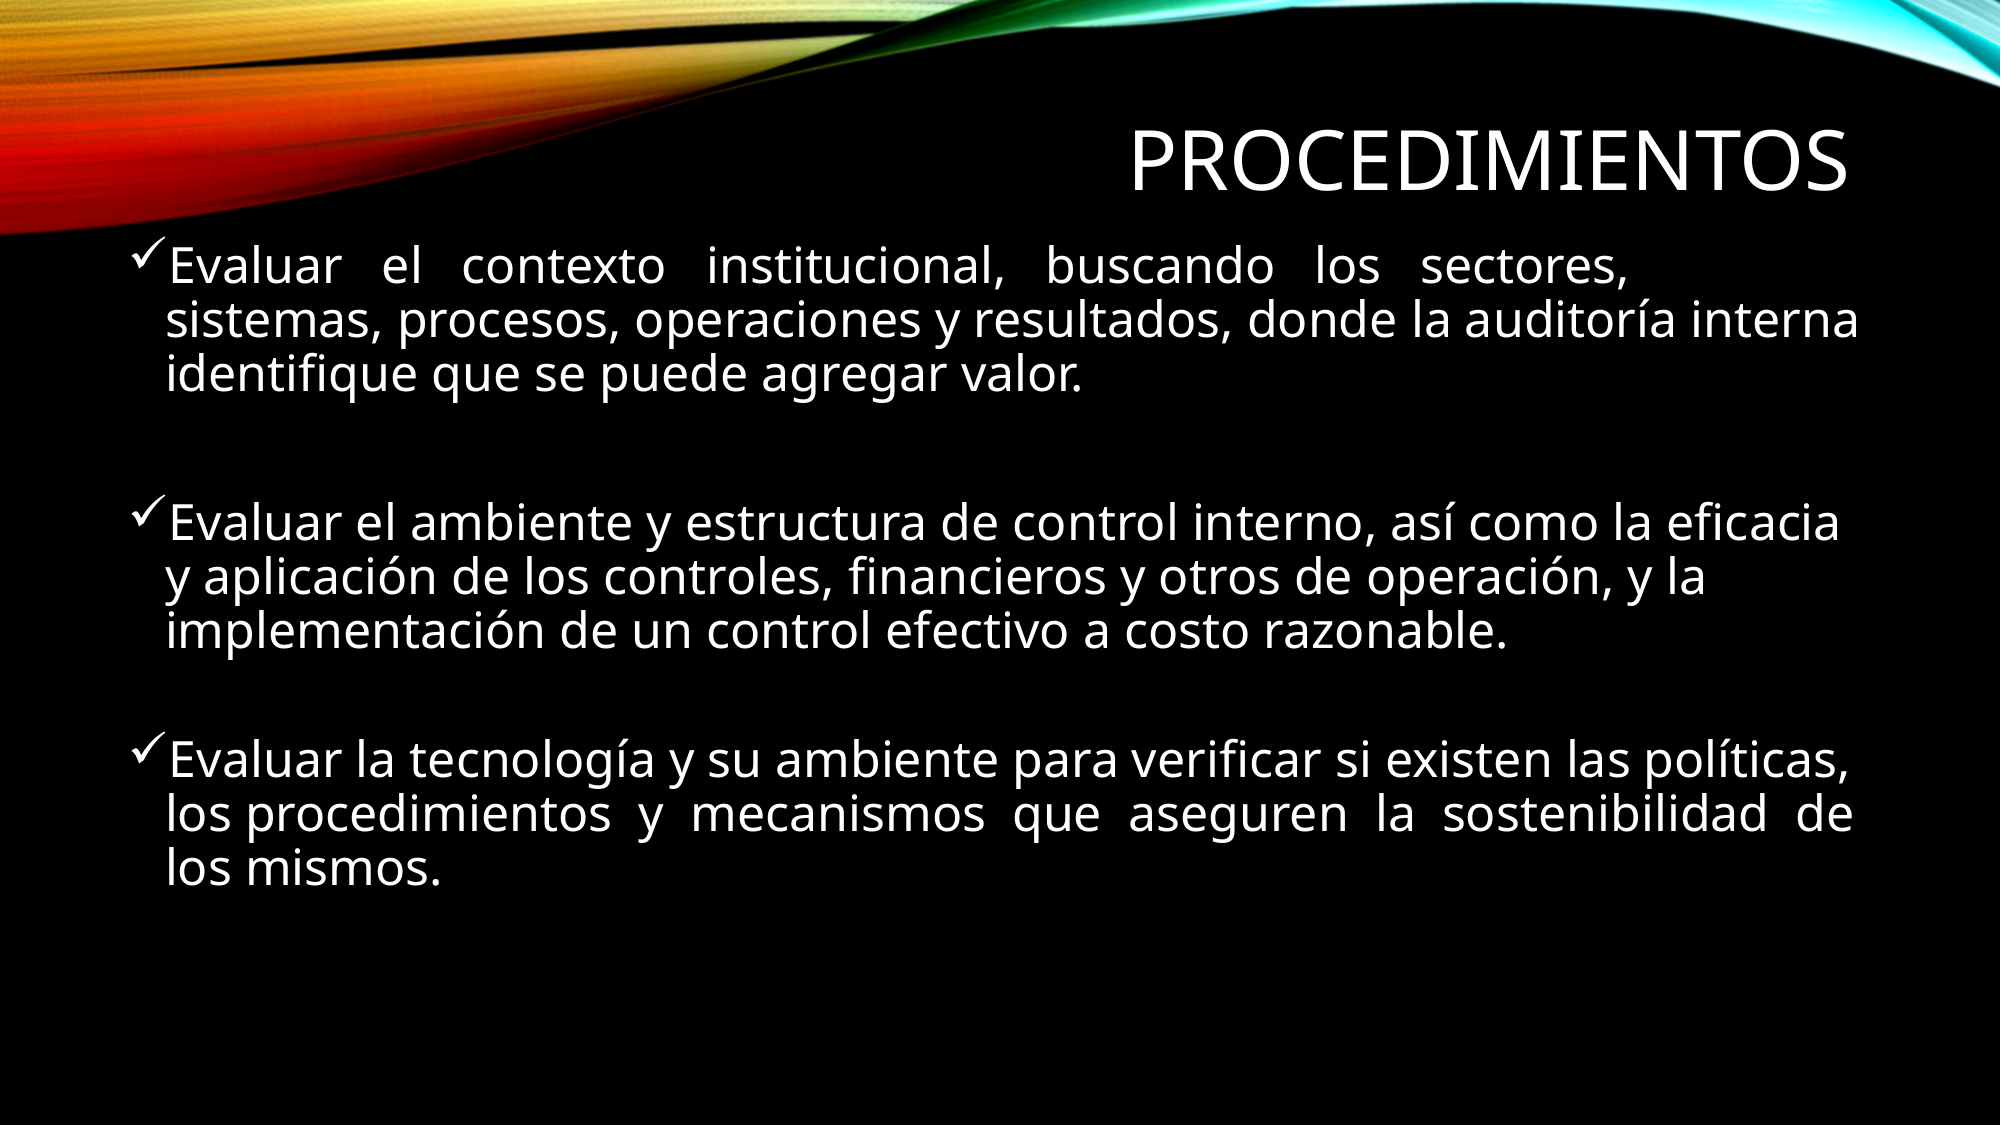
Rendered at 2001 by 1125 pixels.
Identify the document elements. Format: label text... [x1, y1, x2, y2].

list Evaluar el contexto institucional, buscando los sectores, sistemas, procesos, operaciones y resultados, donde la auditoría interna identifique que se puede agregar valor. Evaluar el ambiente y estructura de control interno, así como la eficacia y aplicación de los controles, financieros y otros de operación, y la implementación de un control efectivo a costo razonable. Evaluar la tecnología y su ambiente para verificar si existen las políticas, los procedimientos y mecanismos que aseguren la sostenibilidad de los mismos. [112, 232, 1888, 1107]
picture [0, 0, 2000, 237]
title PROCEDIMIENTOS [474, 57, 1888, 232]
